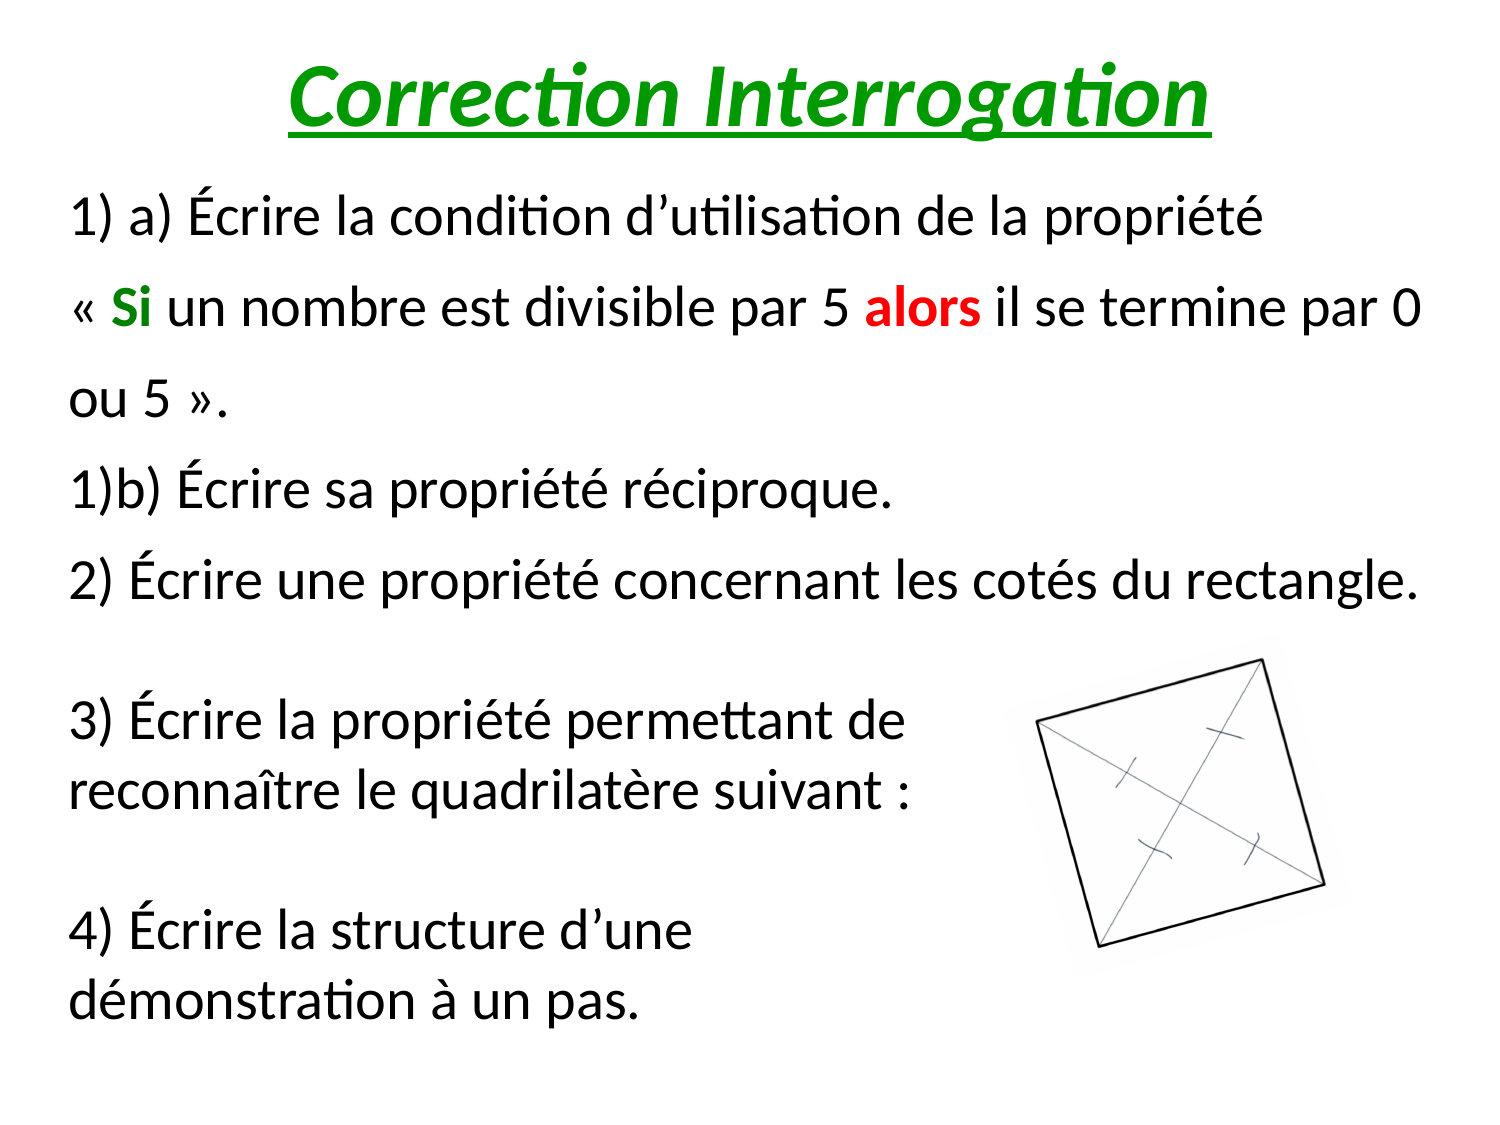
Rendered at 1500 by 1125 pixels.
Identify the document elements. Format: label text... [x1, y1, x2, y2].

list 1) a) Écrire la condition d’utilisation de la propriété « Si un nombre est divisible par 5 alors il se termine par 0 ou 5 ». 1)b) Écrire sa propriété réciproque. 2) Écrire une propriété concernant les cotés du rectangle. 3) Écrire la propriété permettant de reconnaître le quadrilatère suivant : 4) Écrire la structure d’une démonstration à un pas. [53, 148, 1471, 1035]
picture [1003, 634, 1352, 977]
title Correction Interrogation [75, 0, 1425, 148]
